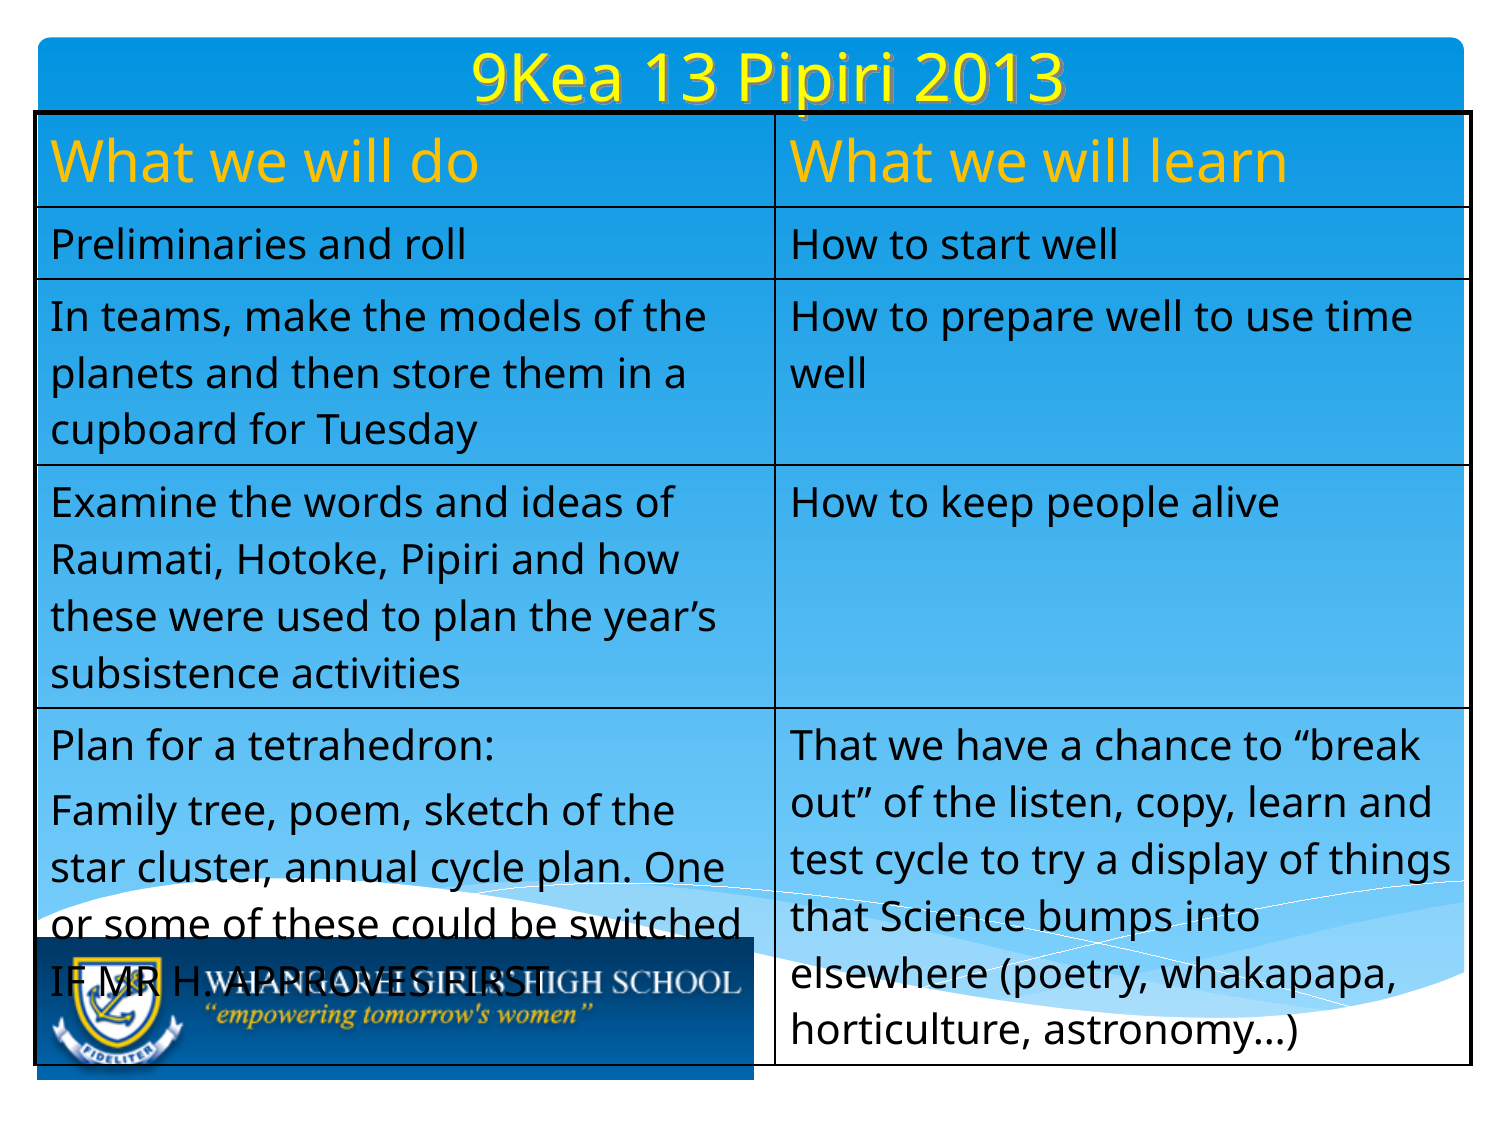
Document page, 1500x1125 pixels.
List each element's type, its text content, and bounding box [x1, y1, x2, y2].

table_cell How to start well [776, 208, 1469, 278]
table_cell That we have a chance to “break out” of the listen, copy, learn and test cycle to try a display of things that Science bumps into elsewhere (poetry, whakapapa, horticulture, astronomy…) [776, 709, 1469, 1064]
picture [37, 937, 754, 1080]
text_box 9Kea 13 Pipiri 2013 [162, 24, 1375, 110]
table_cell Plan for a tetrahedron: Family tree, poem, sketch of the star cluster, annual cycle plan. One or some of these could be switched IF MR H. APPROVES FIRST [37, 709, 774, 1064]
table_header What we will do [37, 115, 774, 206]
table_cell How to prepare well to use time well [776, 280, 1469, 464]
table_cell In teams, make the models of the planets and then store them in a cupboard for Tuesday [37, 280, 774, 464]
table_cell Preliminaries and roll [37, 208, 774, 278]
table_header What we will learn [776, 115, 1469, 206]
table_cell How to keep people alive [776, 466, 1469, 707]
table_cell Examine the words and ideas of Raumati, Hotoke, Pipiri and how these were used to plan the year’s subsistence activities [37, 466, 774, 707]
